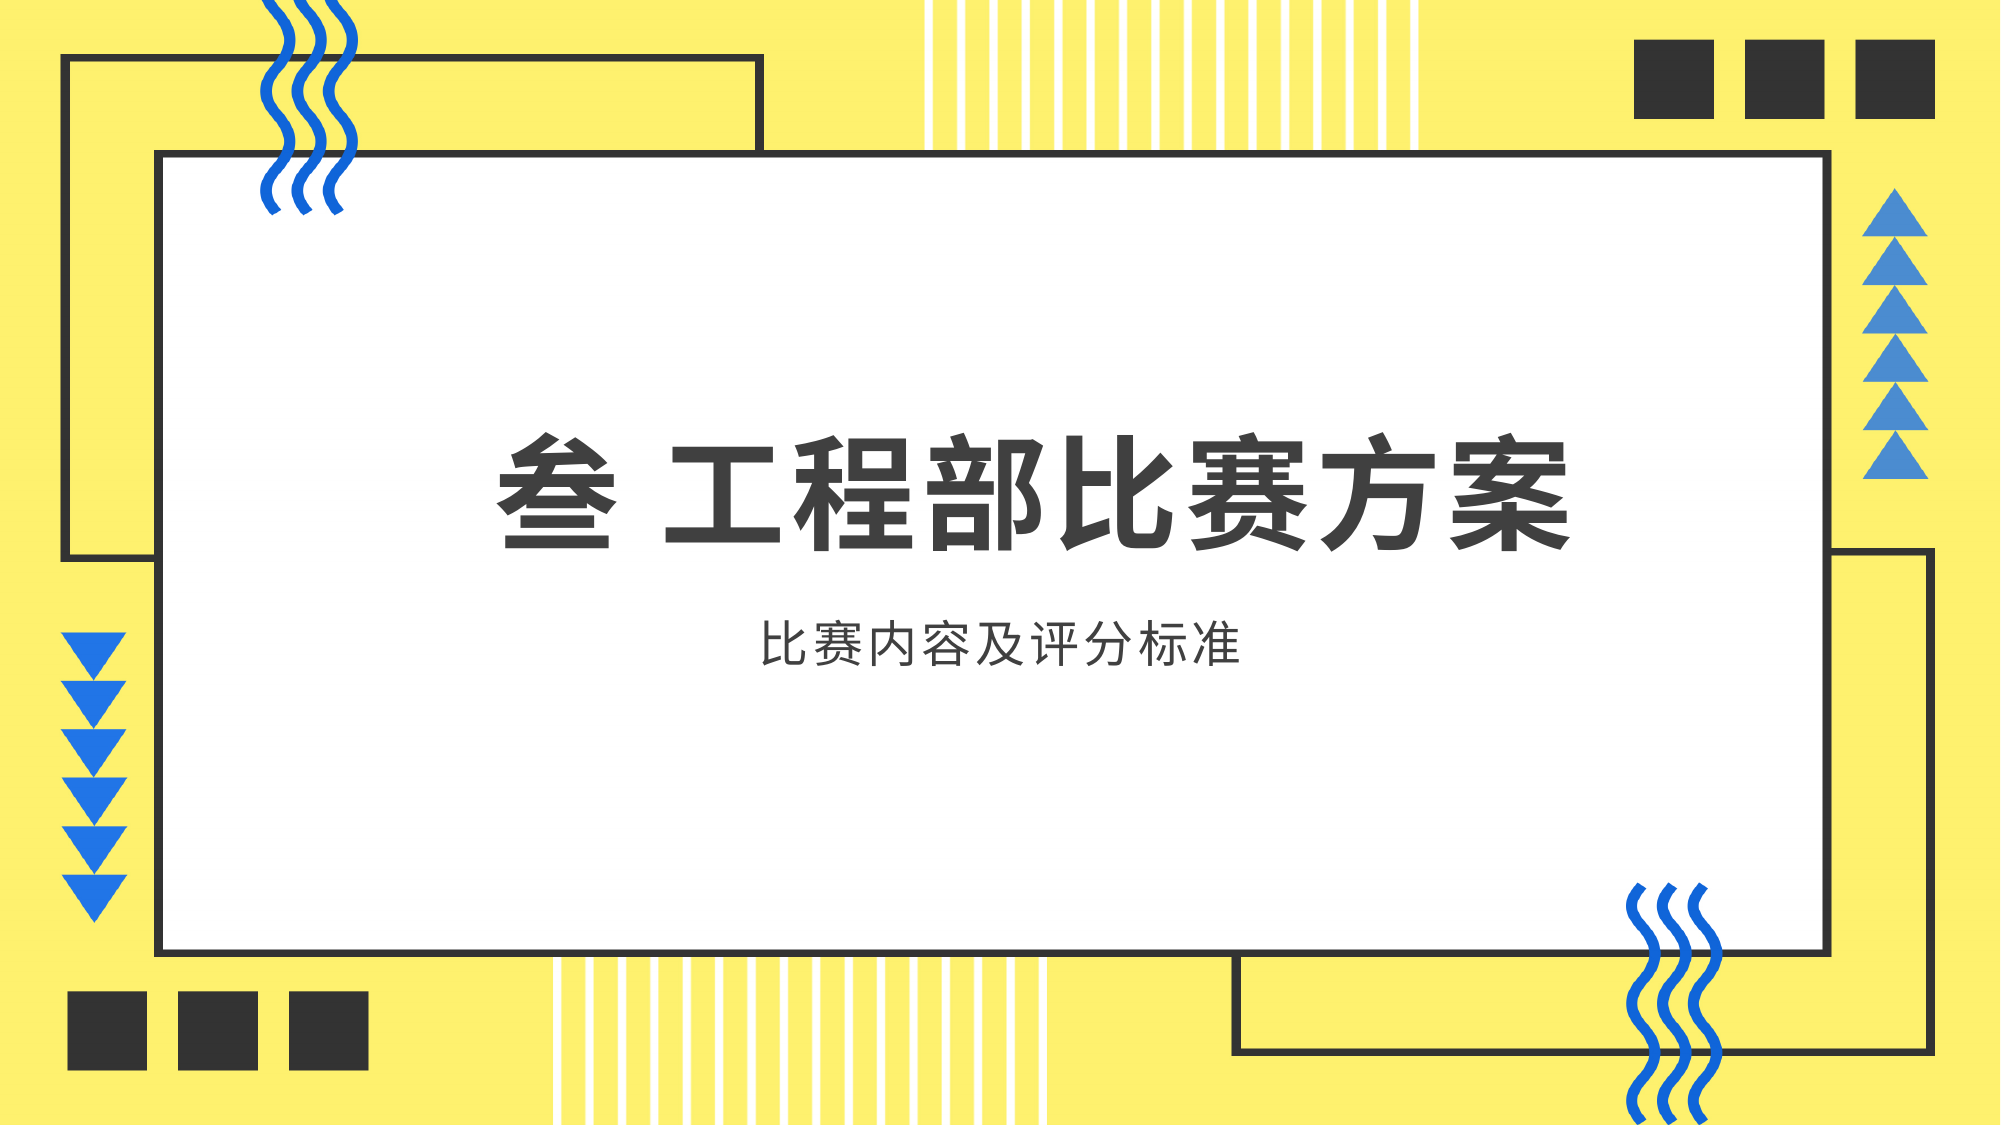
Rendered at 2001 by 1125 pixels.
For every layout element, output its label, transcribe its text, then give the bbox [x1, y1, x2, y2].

text_box 叁 工程部比赛方案 [230, 279, 1838, 702]
text_box 比赛内容及评分标准 [196, 598, 1805, 841]
picture [0, 0, 2001, 1125]
